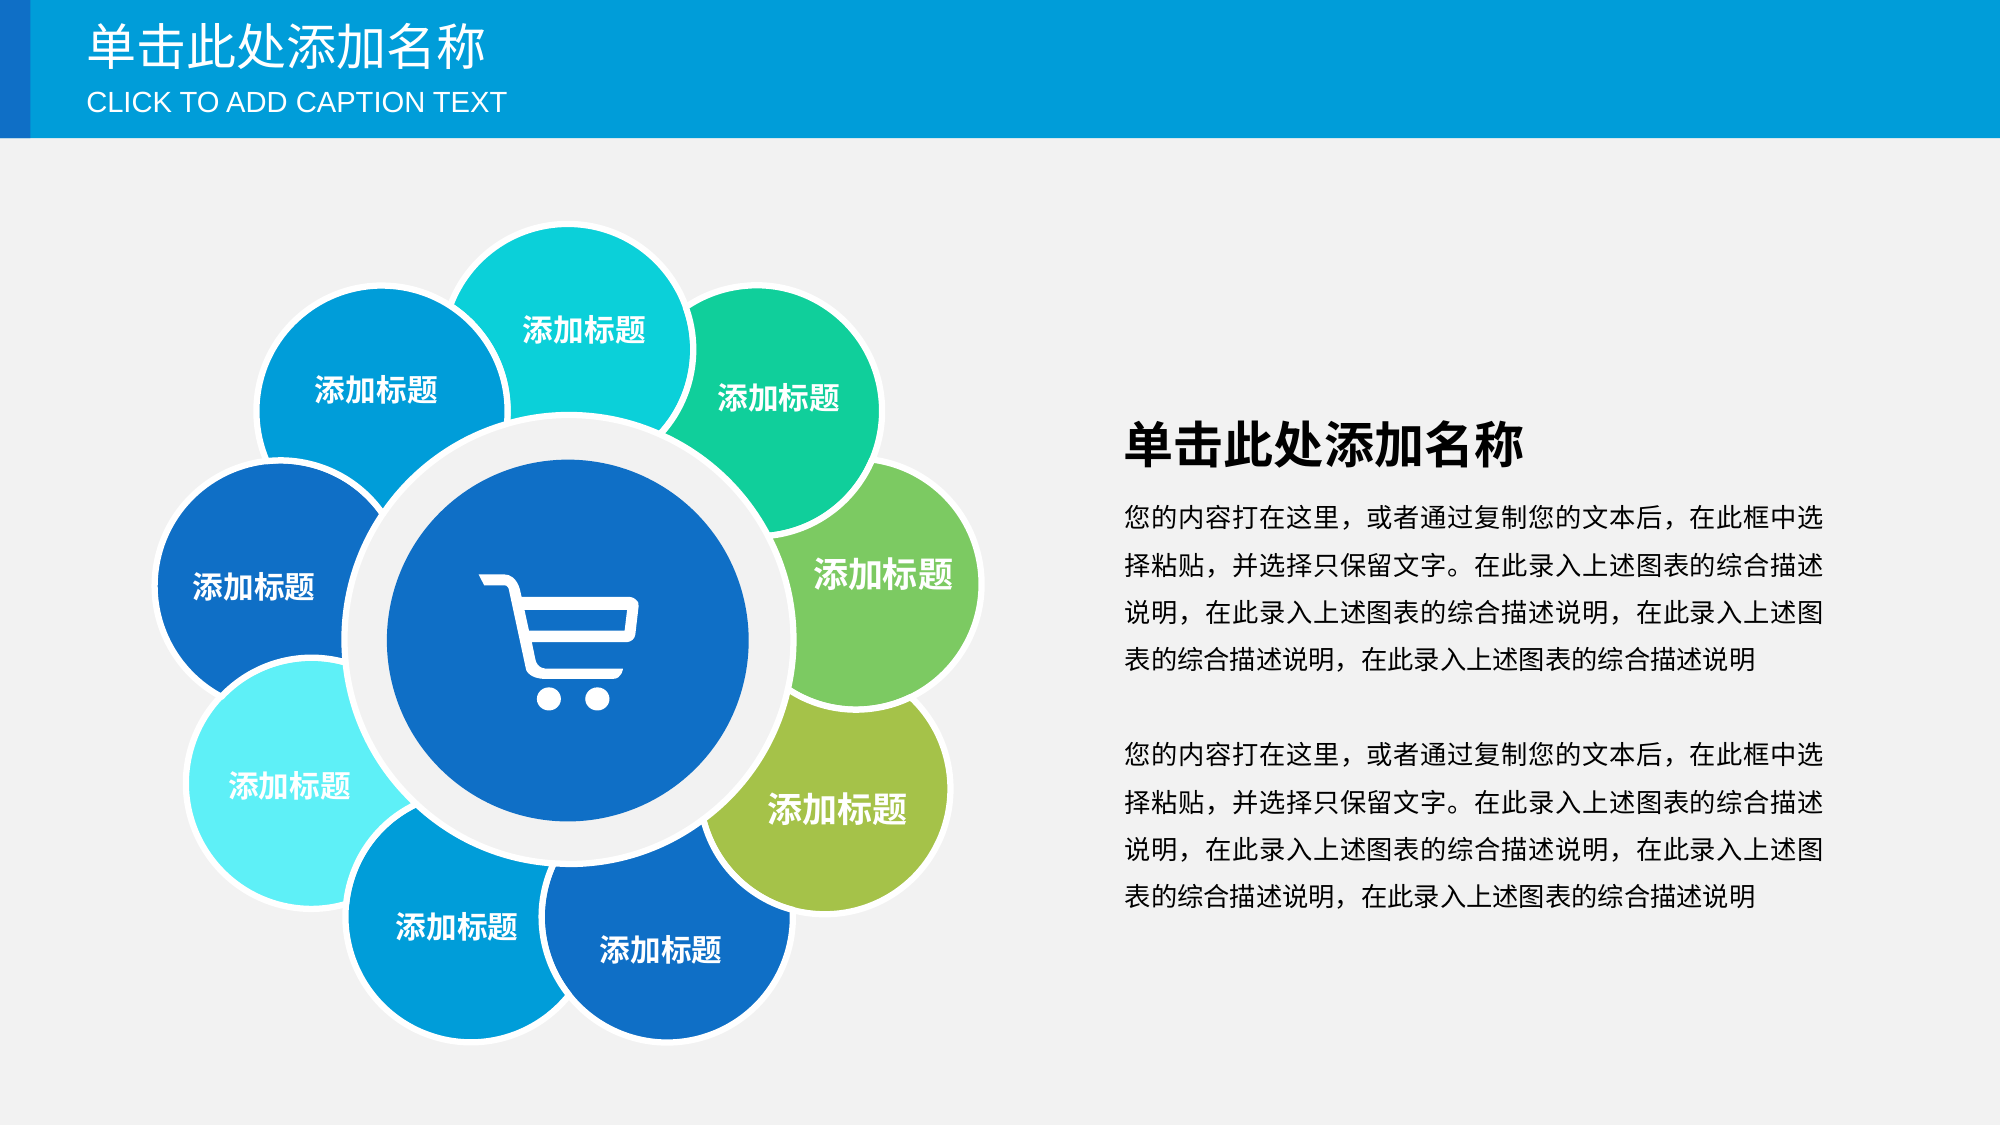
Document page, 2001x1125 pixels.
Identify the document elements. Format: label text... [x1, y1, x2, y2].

text_box 您的内容打在这里，或者通过复制您的文本后，在此框中选择粘贴，并选择只保留文字。在此录入上述图表的综合描述说明，在此录入上述图表的综合描述说明，在此录入上述图表的综合描述说明，在此录入上述图表的综合描述说明 您的内容打在这里，或者通过复制您的文本后，在此框中选择粘贴，并选择只保留文字。在此录入上述图表的综合描述说明，在此录入上述图表的综合描述说明，在此录入上述图表的综合描述说明，在此录入上述图表的综合描述说明 [1110, 478, 1839, 920]
text_box CLICK TO ADD CAPTION TEXT [86, 83, 602, 119]
text_box 单击此处添加名称 [1109, 406, 1539, 482]
text_box [31, 0, 2000, 139]
text_box [0, 0, 31, 139]
text_box 单击此处添加名称 [86, 15, 493, 76]
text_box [155, 223, 999, 1042]
